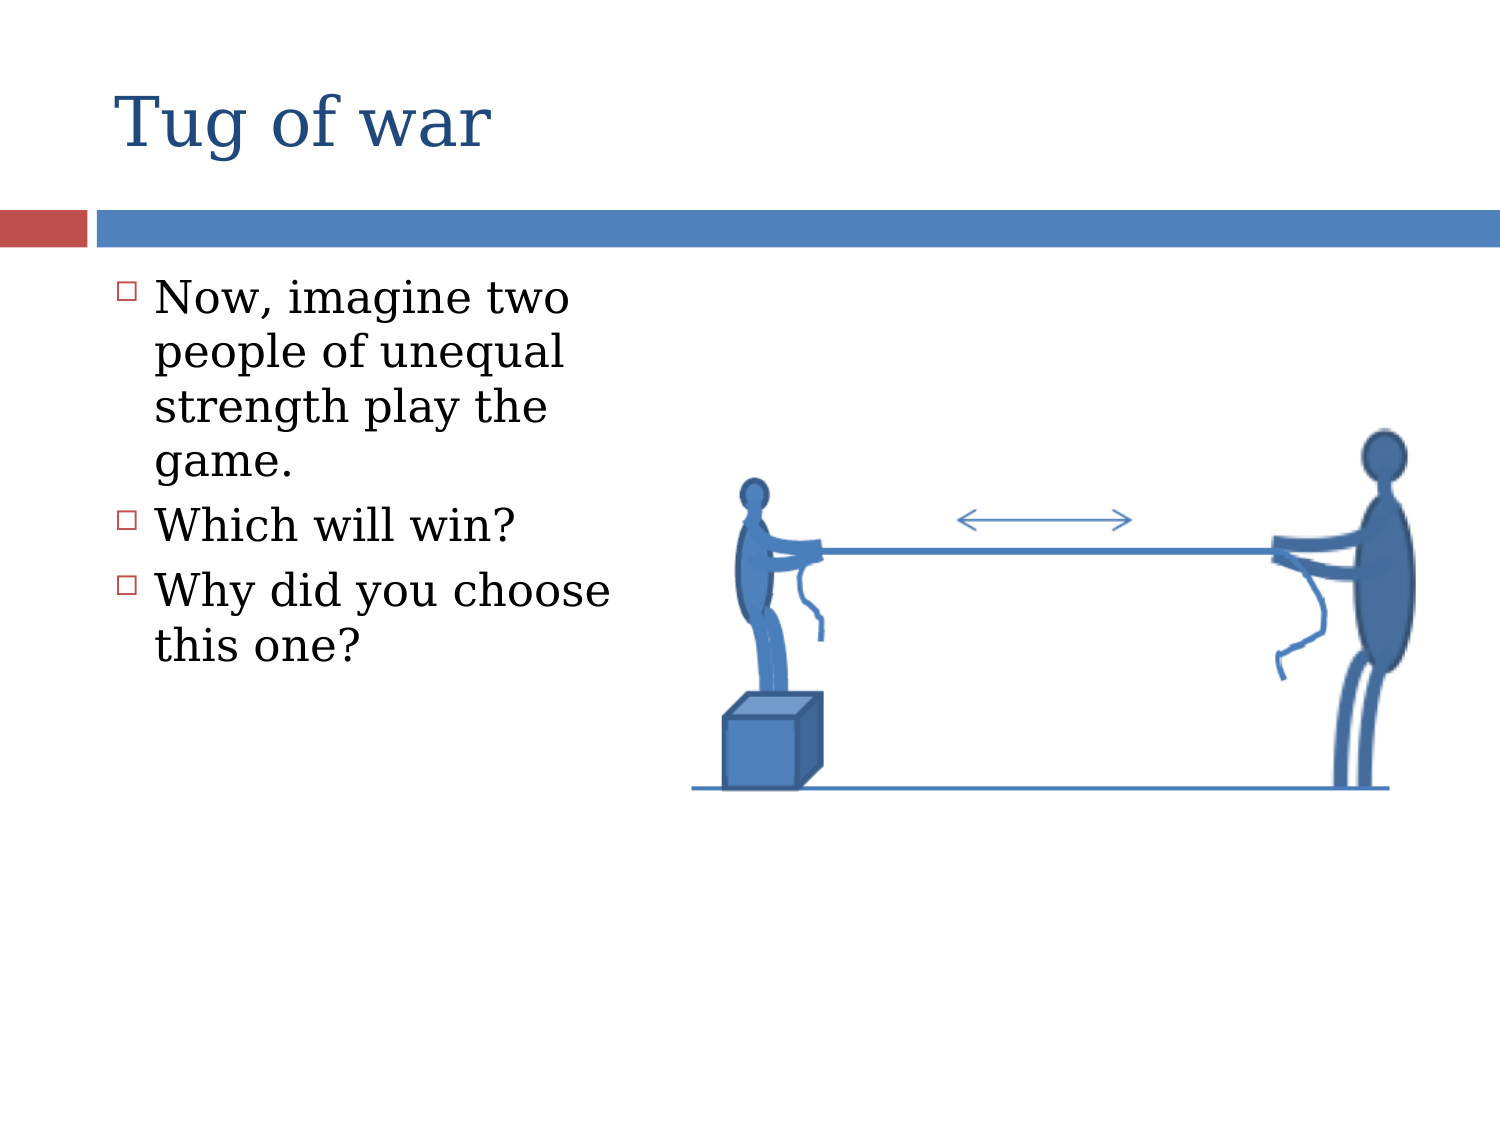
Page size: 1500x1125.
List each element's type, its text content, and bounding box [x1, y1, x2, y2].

list Now, imagine two people of unequal strength play the game. Which will win? Why did you choose this one? [99, 260, 665, 1011]
picture [671, 402, 1438, 814]
title Tug of war [99, 37, 1438, 200]
